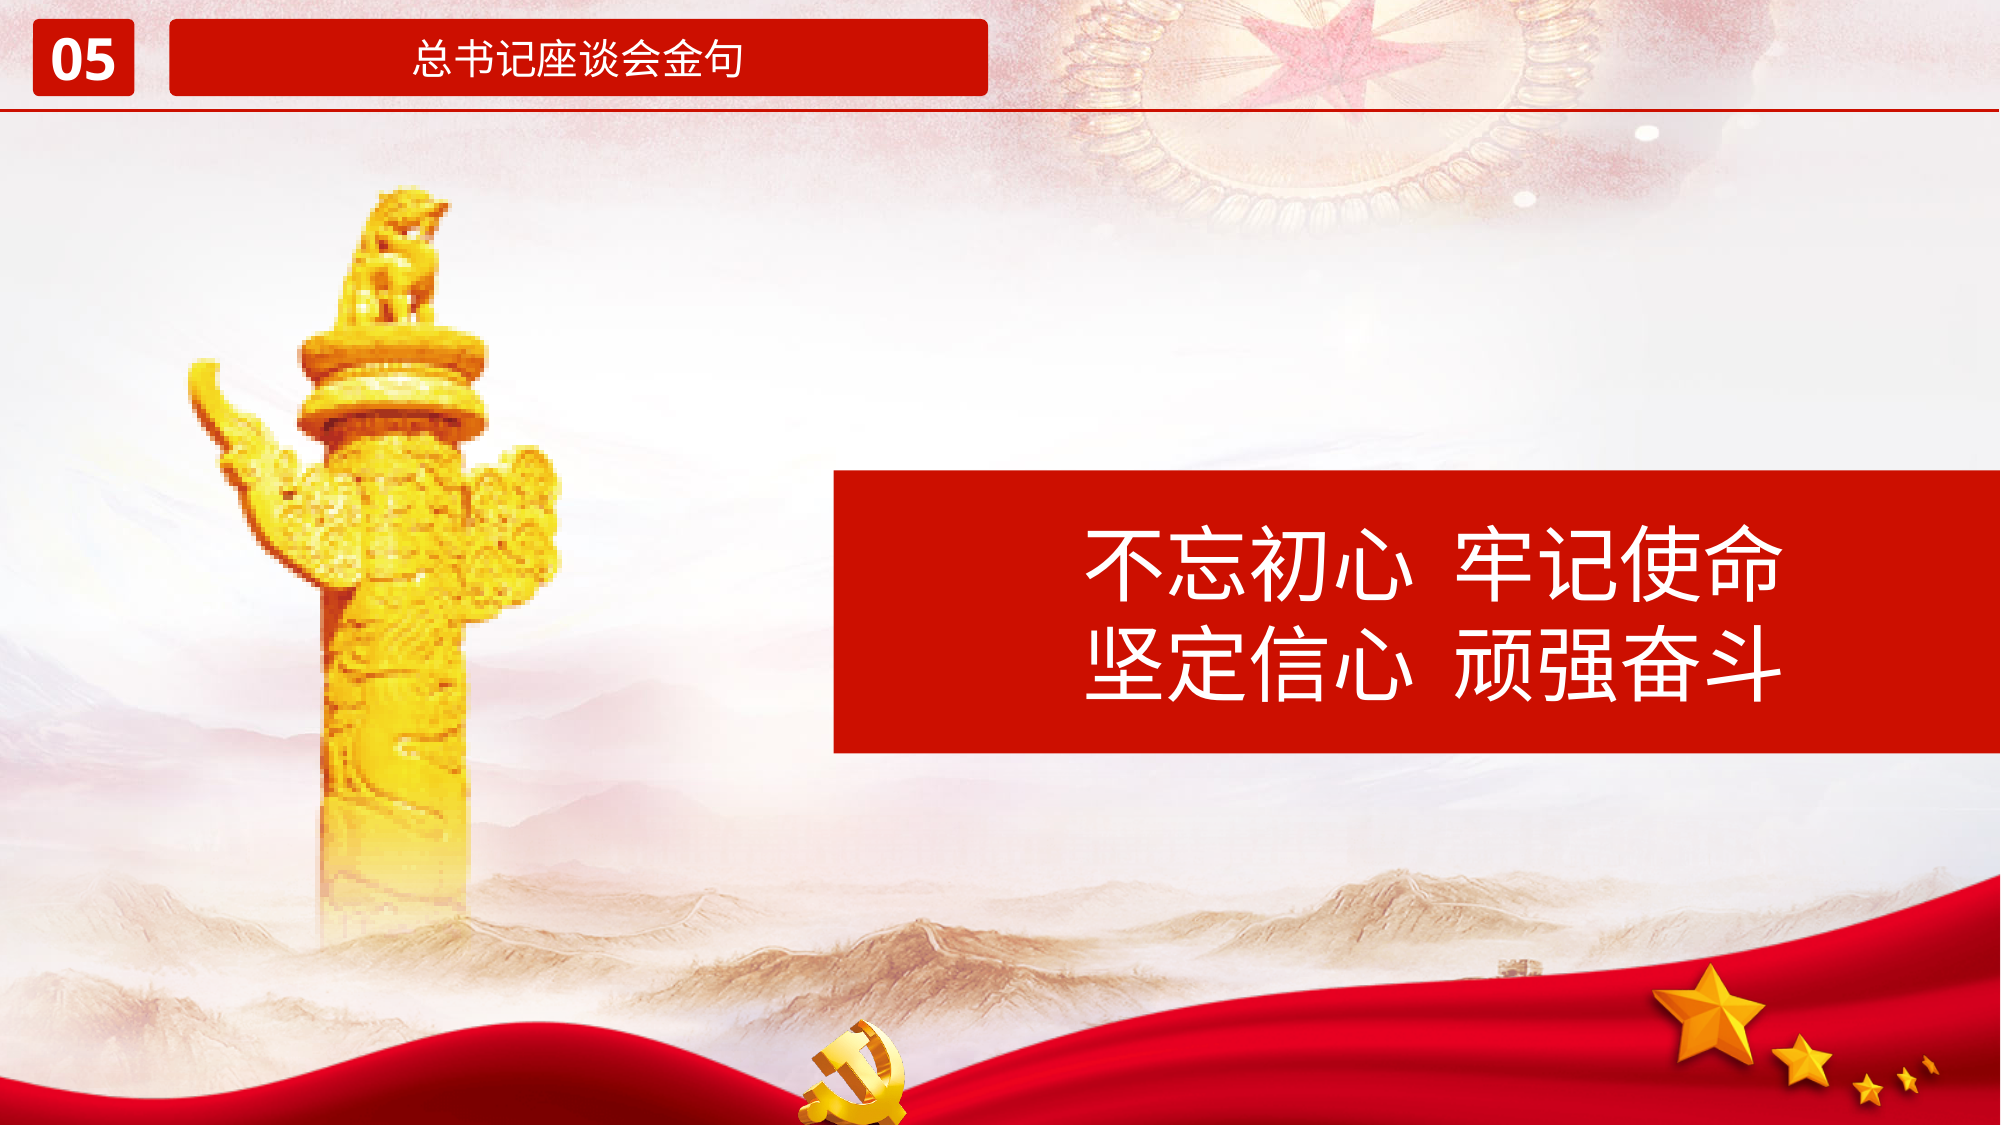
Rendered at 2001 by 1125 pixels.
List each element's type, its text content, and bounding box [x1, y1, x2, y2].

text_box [32, 18, 989, 97]
text_box 不忘初心 牢记使命 坚定信心 顽强奋斗 [981, 504, 1887, 720]
picture [0, 0, 2001, 1125]
text_box [831, 468, 2000, 756]
